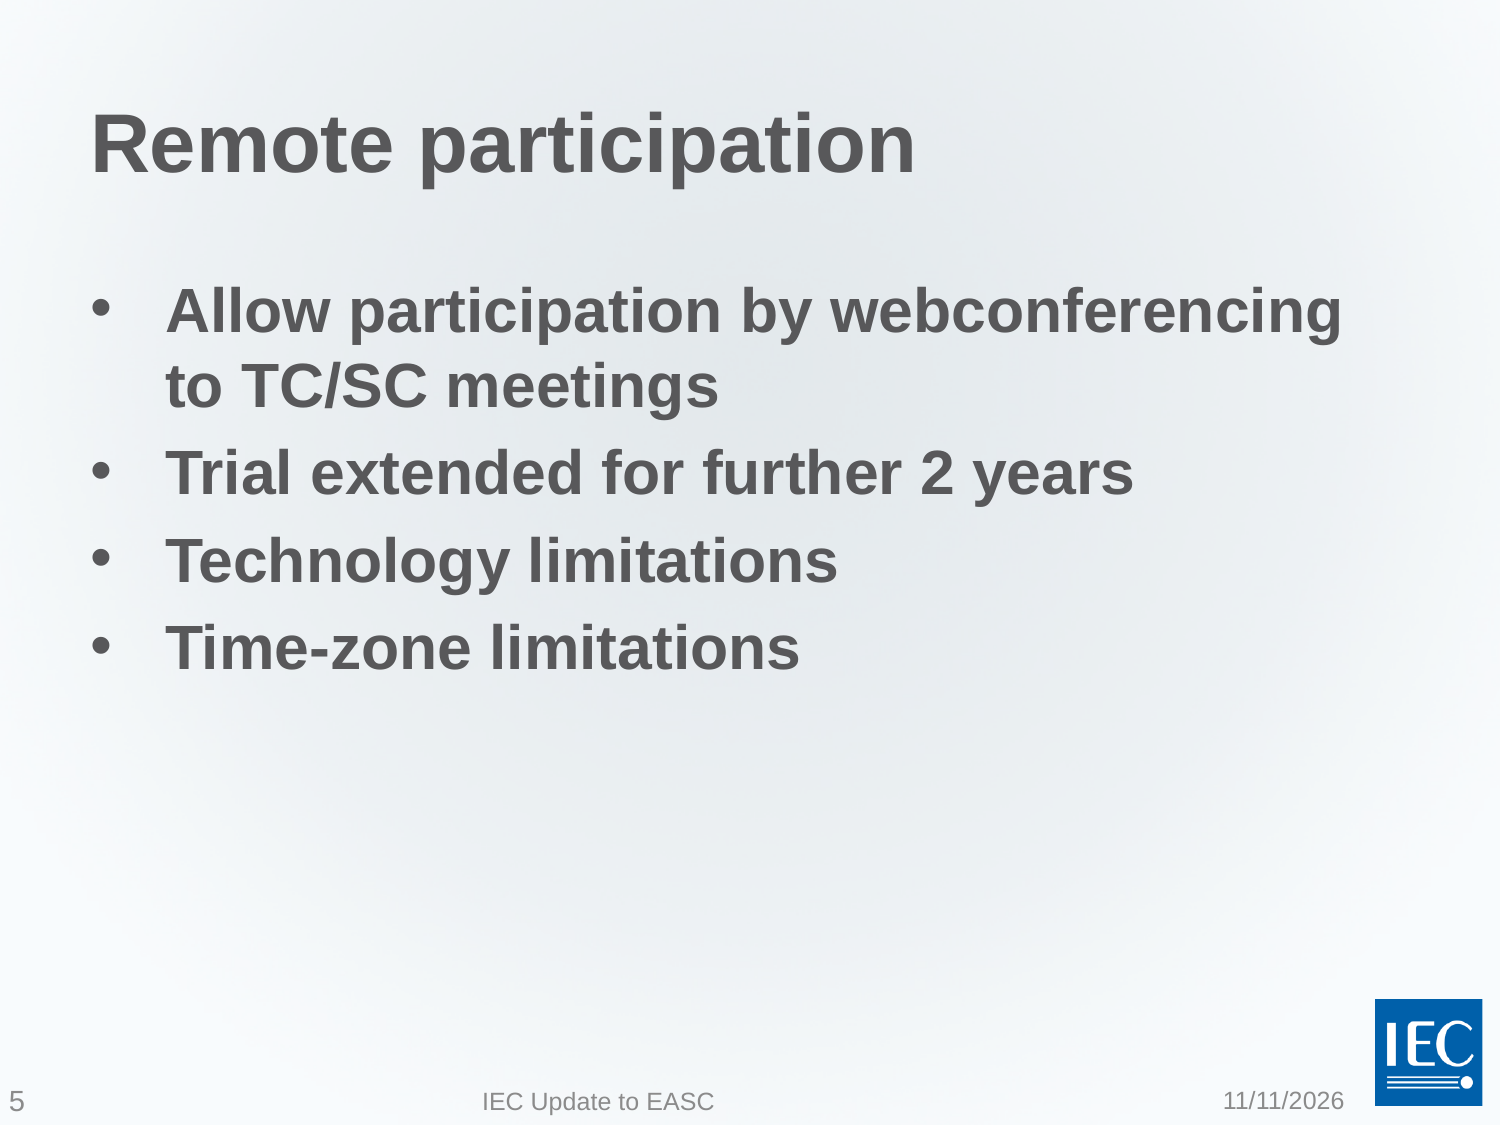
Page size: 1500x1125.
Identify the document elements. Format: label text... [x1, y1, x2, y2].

list Allow participation by webconferencing to TC/SC meetings Trial extended for further 2 years Technology limitations Time-zone limitations [75, 262, 1425, 988]
footer IEC Update to EASC [243, 1070, 954, 1125]
slide_number 5 [0, 1069, 124, 1125]
title Remote participation [75, 45, 1425, 233]
picture [0, 0, 1500, 1125]
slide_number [1021, 1069, 1360, 1125]
